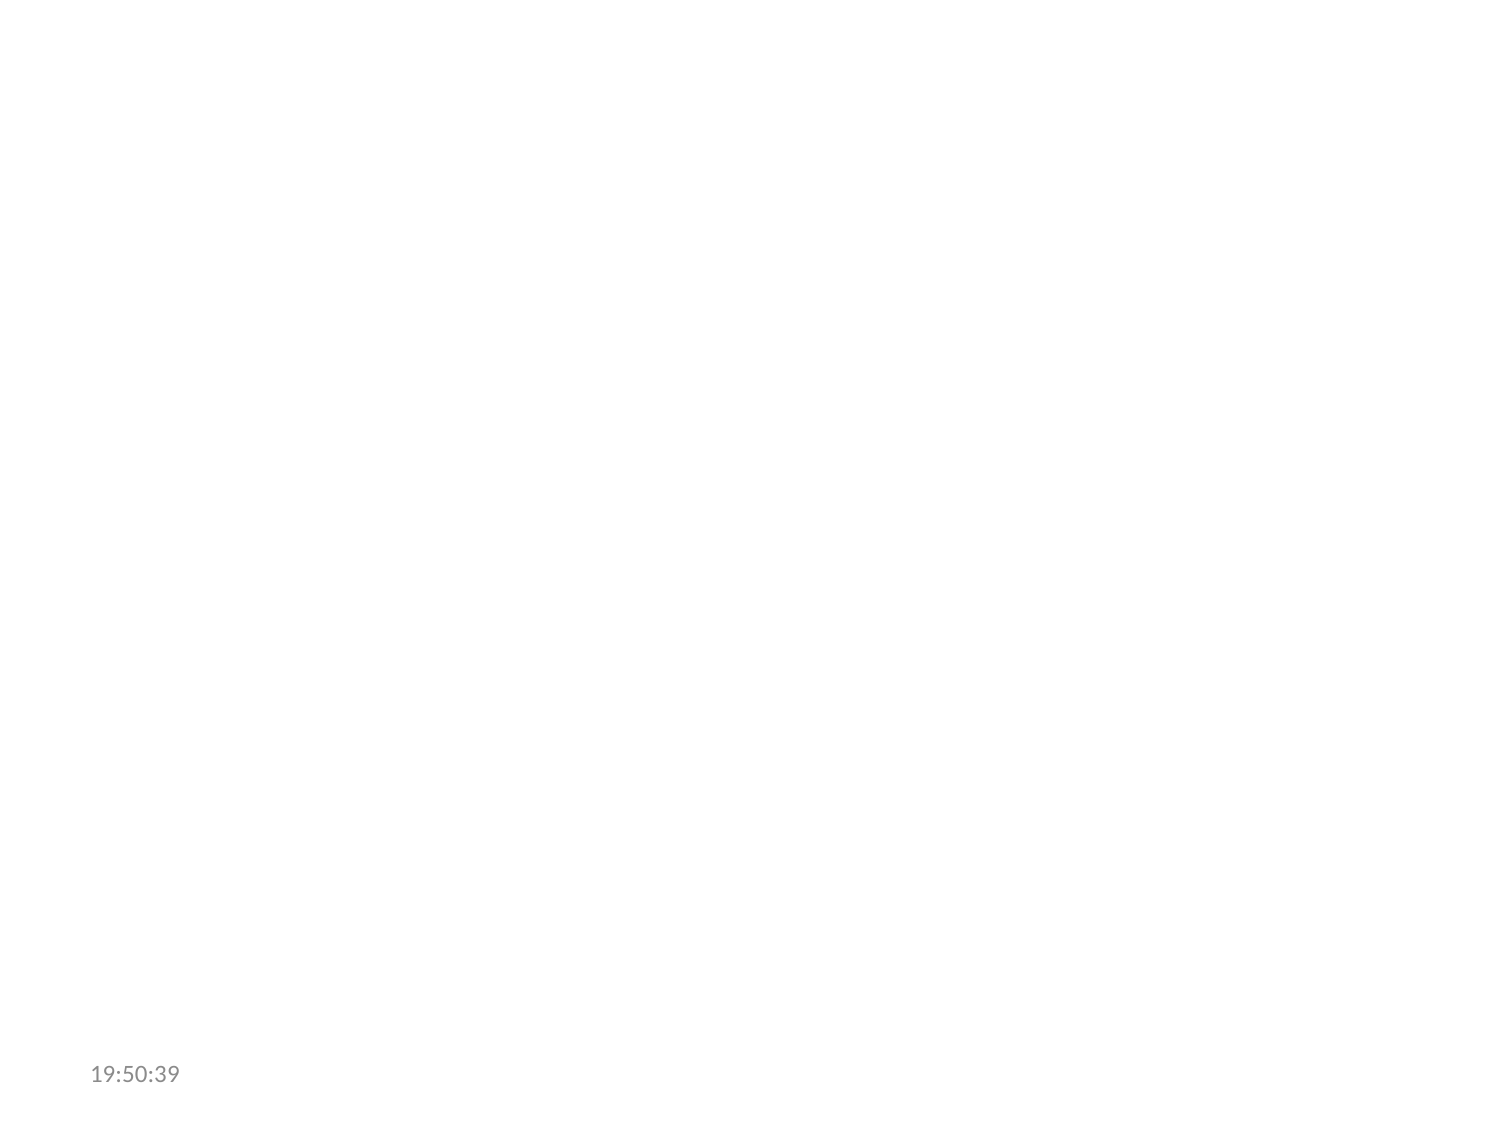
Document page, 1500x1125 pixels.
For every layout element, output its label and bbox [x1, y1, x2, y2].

slide_number [75, 1042, 425, 1103]
